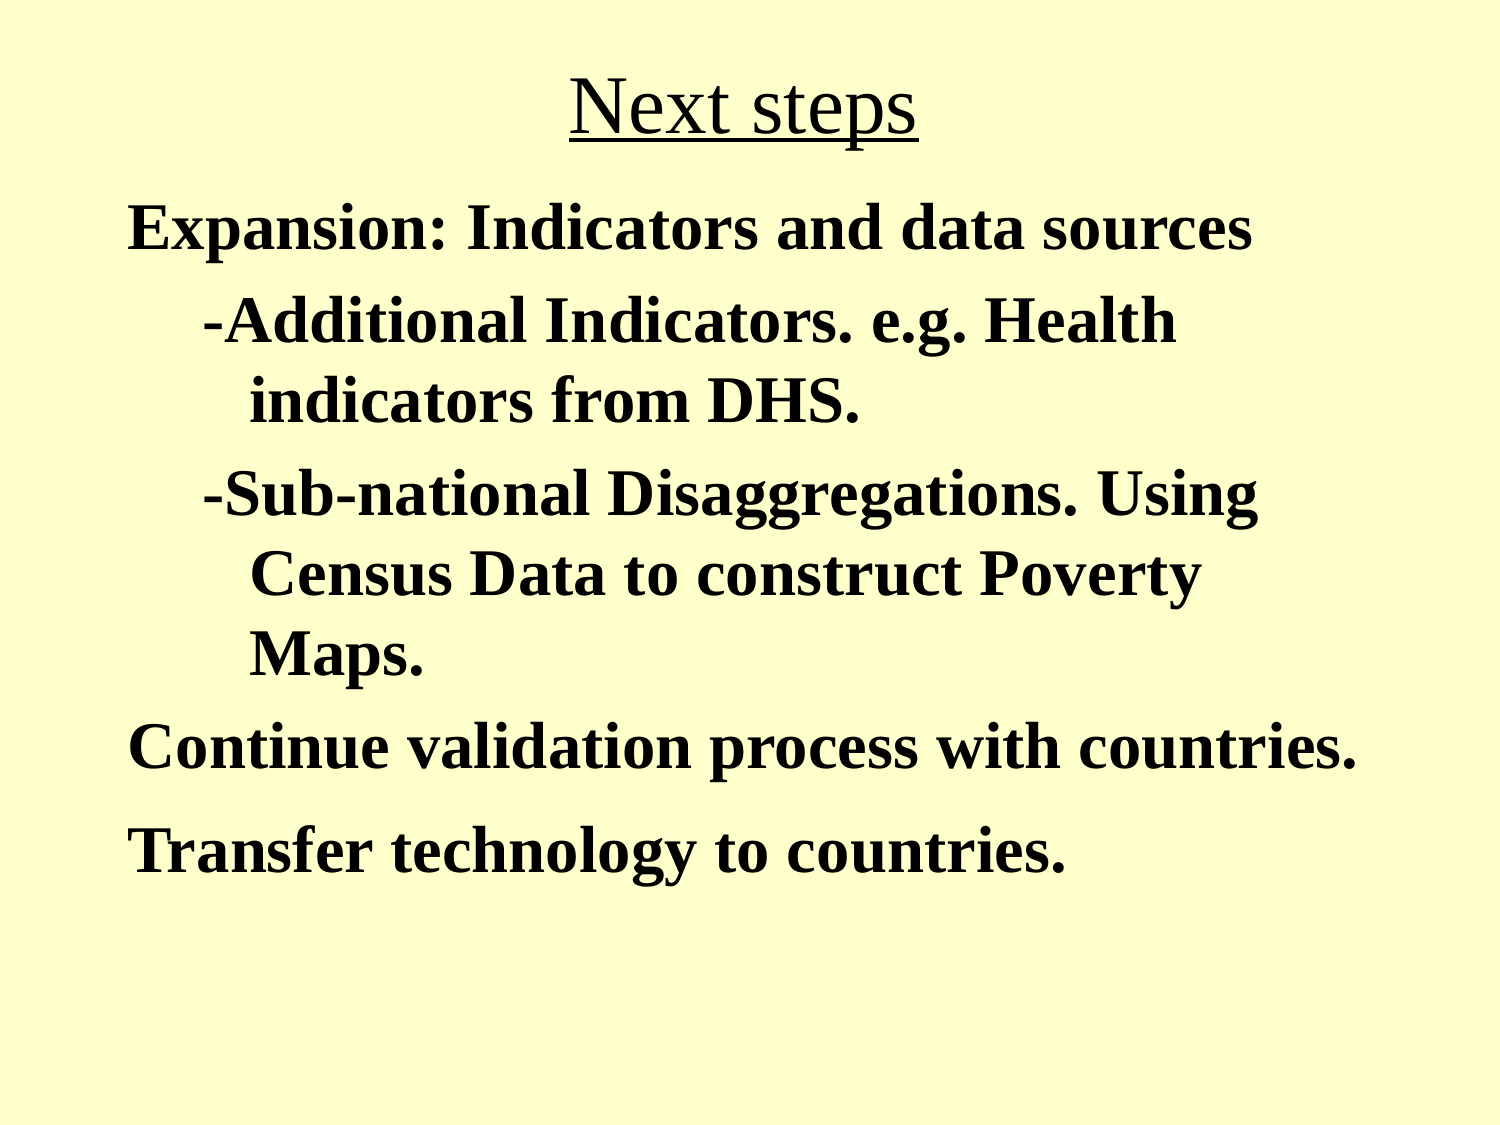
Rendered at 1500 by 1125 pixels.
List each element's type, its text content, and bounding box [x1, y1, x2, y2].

title Next steps [74, 37, 1413, 163]
list Expansion: Indicators and data sources -Additional Indicators. e.g. Health indicators from DHS. -Sub-national Disaggregations. Using Census Data to construct Poverty Maps. Continue validation process with countries. Transfer technology to countries. [112, 174, 1388, 1038]
